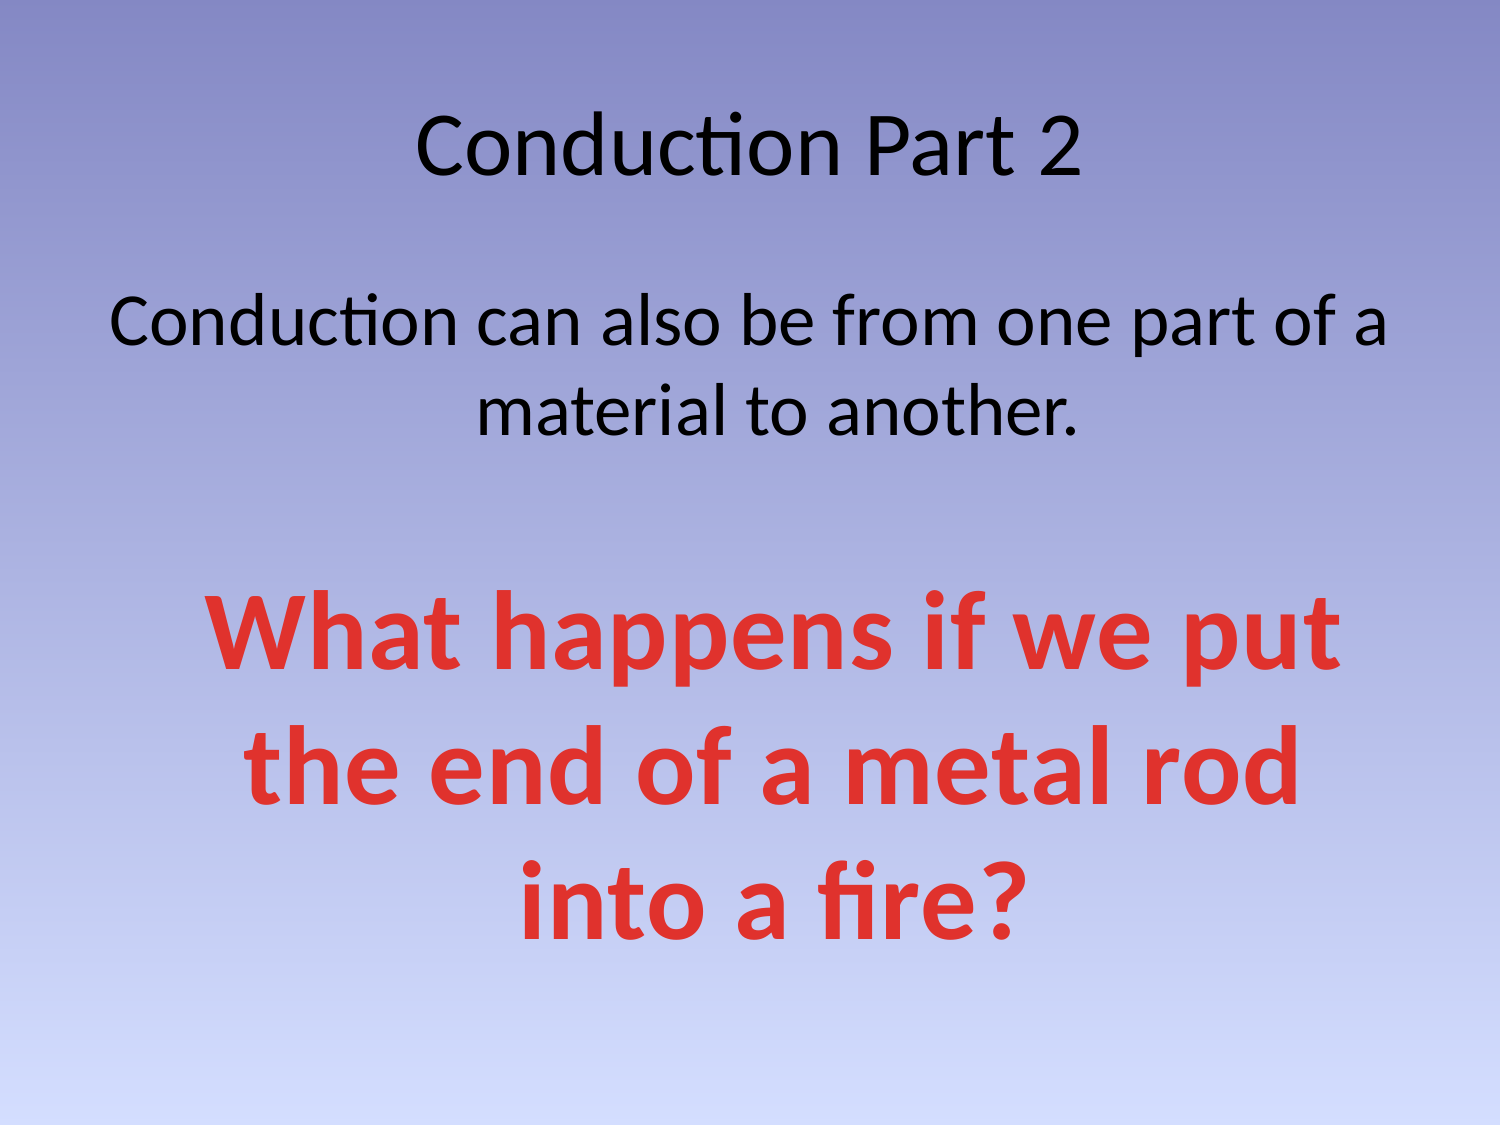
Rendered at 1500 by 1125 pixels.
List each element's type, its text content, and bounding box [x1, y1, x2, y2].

list Conduction can also be from one part of a material to another. [74, 262, 1426, 1006]
title Conduction Part 2 [74, 44, 1426, 233]
text_box What happens if we put the end of a metal rod into a fire? [162, 549, 1388, 970]
